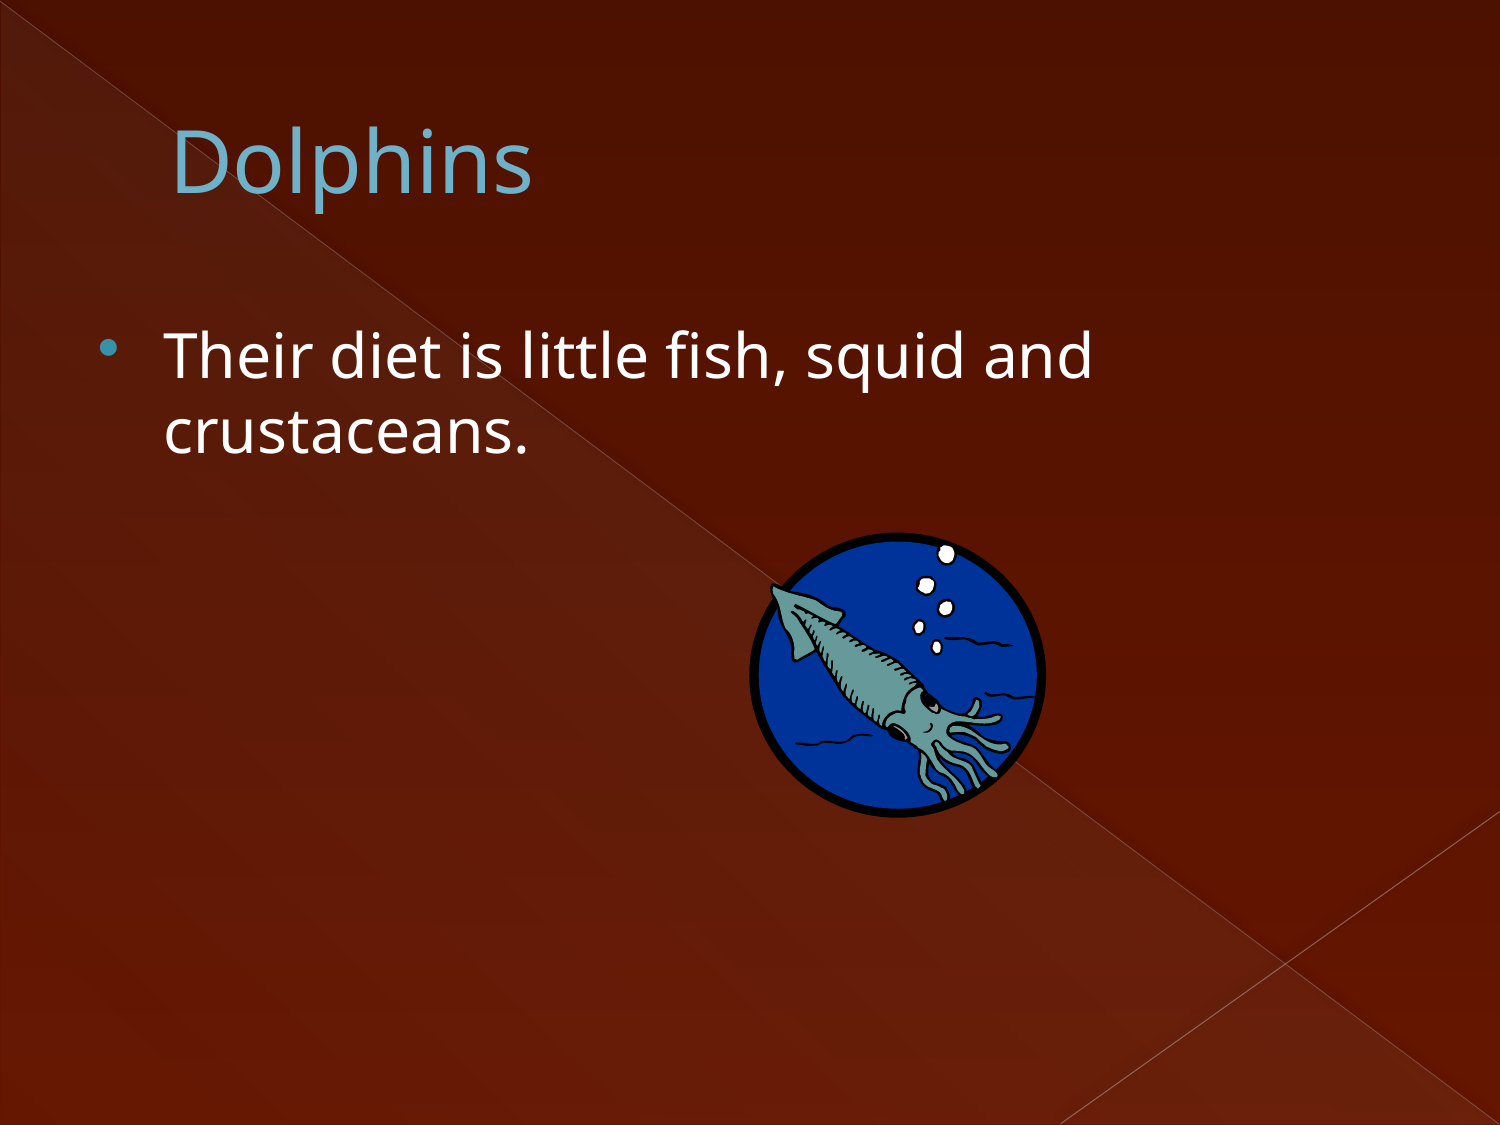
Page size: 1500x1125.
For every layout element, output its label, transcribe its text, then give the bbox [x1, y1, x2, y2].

picture [748, 532, 1047, 818]
title Dolphins [75, 43, 1425, 274]
list Their diet is little fish, squid and crustaceans. [75, 308, 1425, 1059]
